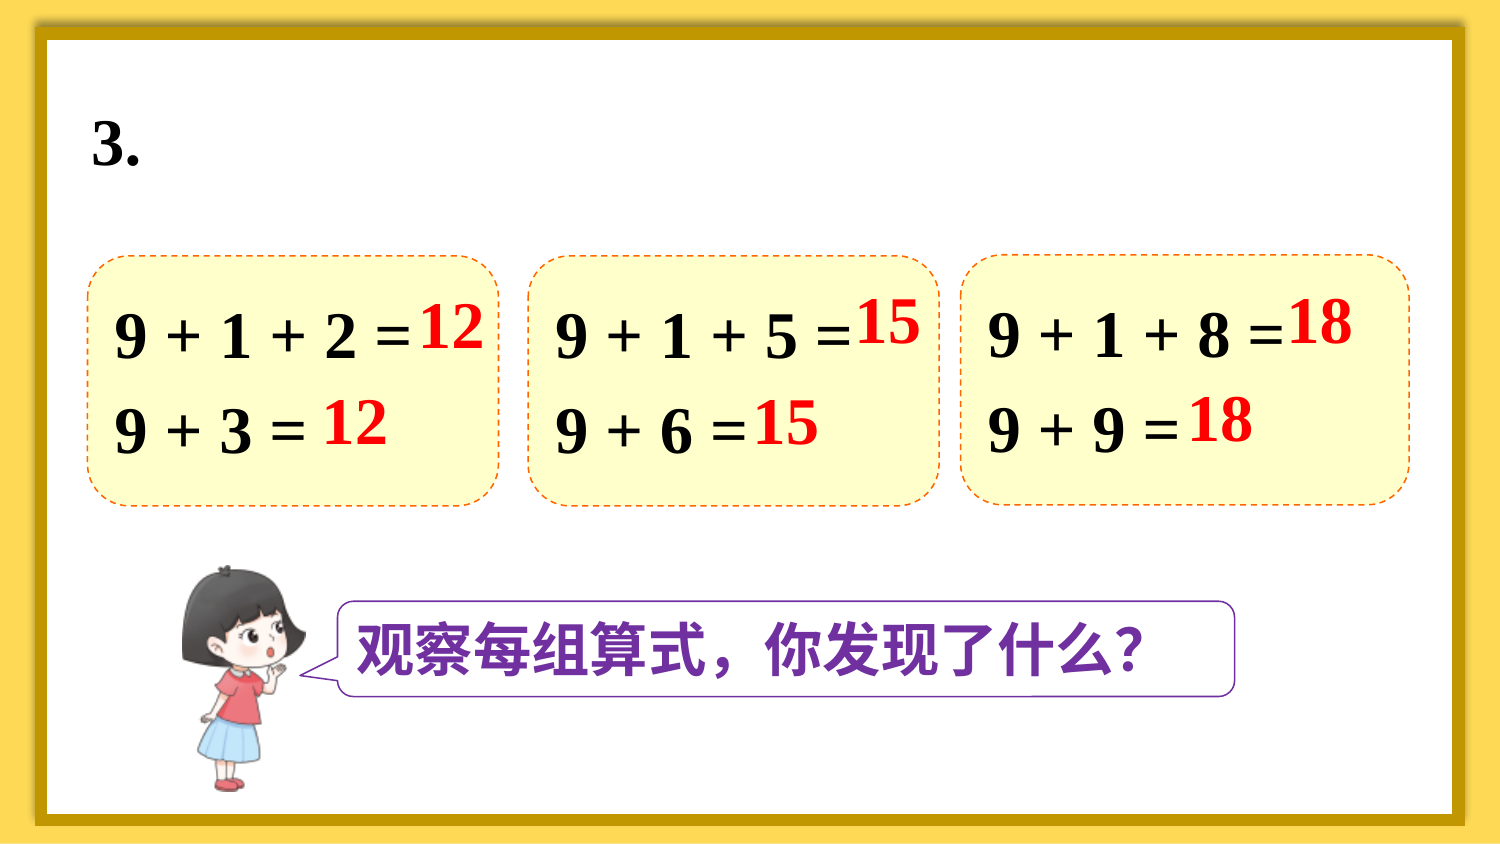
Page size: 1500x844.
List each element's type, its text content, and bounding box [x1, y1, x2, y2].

text_box 15 [737, 370, 876, 465]
text_box 9 + 1 + 2 = 9 + 3 = [87, 255, 499, 506]
text_box 9 + 1 + 5 = 9 + 6 = [528, 255, 940, 506]
text_box 18 [1172, 367, 1310, 462]
text_box 3. [76, 91, 239, 186]
text_box 18 [1271, 269, 1409, 365]
picture [182, 565, 306, 792]
text_box 15 [839, 269, 977, 365]
text_box 12 [306, 370, 445, 465]
text_box 12 [403, 274, 529, 369]
text_box 观察每组算式，你发现了什么？ [306, 601, 1235, 697]
text_box 9 + 1 + 8 = 9 + 9 = [960, 254, 1410, 505]
